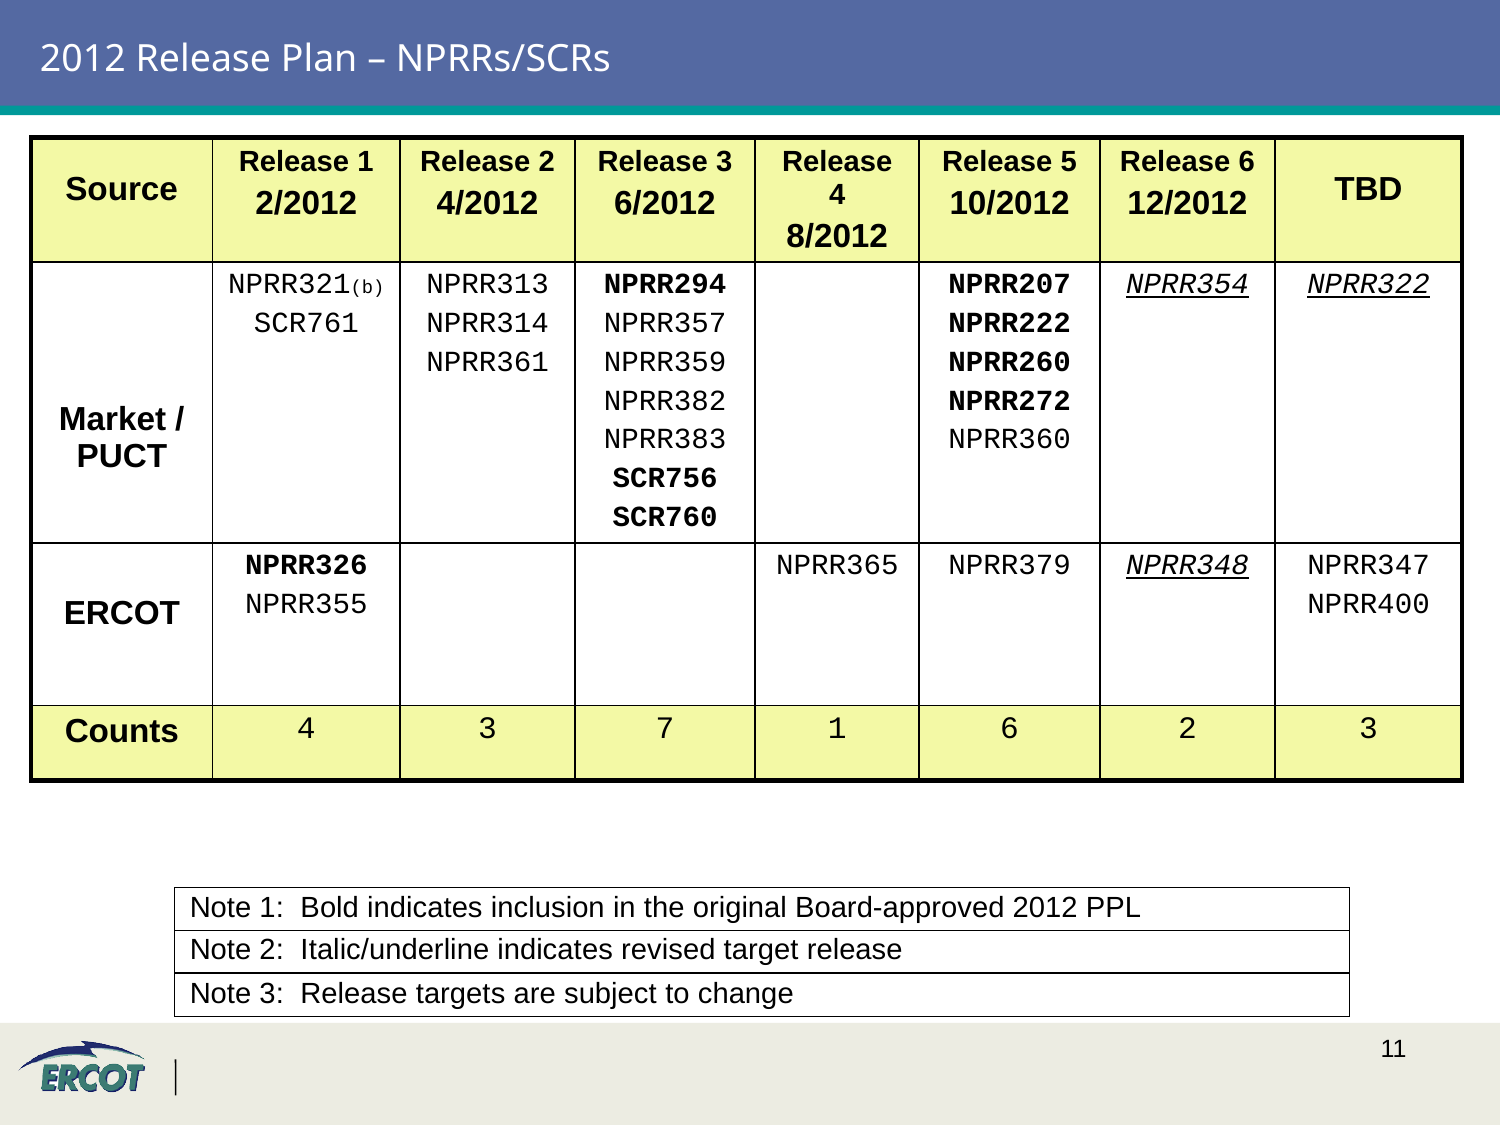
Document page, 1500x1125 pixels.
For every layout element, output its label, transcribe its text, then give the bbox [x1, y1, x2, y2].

table_cell NPRR294 NPRR357 NPRR359 NPRR382 NPRR383 SCR756 SCR760 [576, 263, 754, 542]
table_cell 4 [213, 706, 399, 778]
table_header Release 2 4/2012 [401, 140, 574, 261]
table_cell 7 [576, 706, 754, 778]
table_header Release 5 10/2012 [920, 140, 1099, 261]
table_cell NPRR326 NPRR355 [213, 544, 399, 705]
table_cell NPRR347 NPRR400 [1276, 544, 1460, 705]
table_header Release 1 2/2012 [213, 140, 399, 261]
table_header Release 3 6/2012 [576, 140, 754, 261]
table_cell NPRR348 [1101, 544, 1274, 705]
table_cell NPRR207 NPRR222 NPRR260 NPRR272 NPRR360 [920, 263, 1099, 542]
table_cell 3 [1276, 706, 1460, 778]
table_cell NPRR365 [756, 544, 918, 705]
table_cell NPRR354 [1101, 263, 1274, 542]
table_cell 3 [401, 706, 574, 778]
text_box Note 1: Bold indicates inclusion in the original Board-approved 2012 PPL [174, 887, 1350, 930]
table_cell 6 [920, 706, 1099, 778]
table_cell [401, 544, 574, 705]
table_cell NPRR321(b) SCR761 [213, 263, 399, 542]
table_cell NPRR379 [920, 544, 1099, 705]
table_cell Market / PUCT [33, 263, 212, 542]
table_cell Counts [33, 706, 212, 778]
table_cell ERCOT [33, 544, 212, 705]
table_header Source [33, 140, 212, 261]
table_cell 1 [756, 706, 918, 778]
text_box Note 2: Italic/underline indicates revised target release [174, 930, 1350, 973]
picture [10, 1031, 151, 1111]
title 2012 Release Plan – NPRRs/SCRs [24, 0, 1313, 113]
table_cell 2 [1101, 706, 1274, 778]
table_cell NPRR322 [1276, 263, 1460, 542]
table_cell [756, 263, 918, 542]
text_box Note 3: Release targets are subject to change [174, 973, 1350, 1017]
table_header TBD [1276, 140, 1460, 261]
table_cell [576, 544, 754, 705]
table_header Release 4 8/2012 [756, 140, 918, 261]
table_header Release 6 12/2012 [1101, 140, 1274, 261]
table_cell NPRR313 NPRR314 NPRR361 [401, 263, 574, 542]
